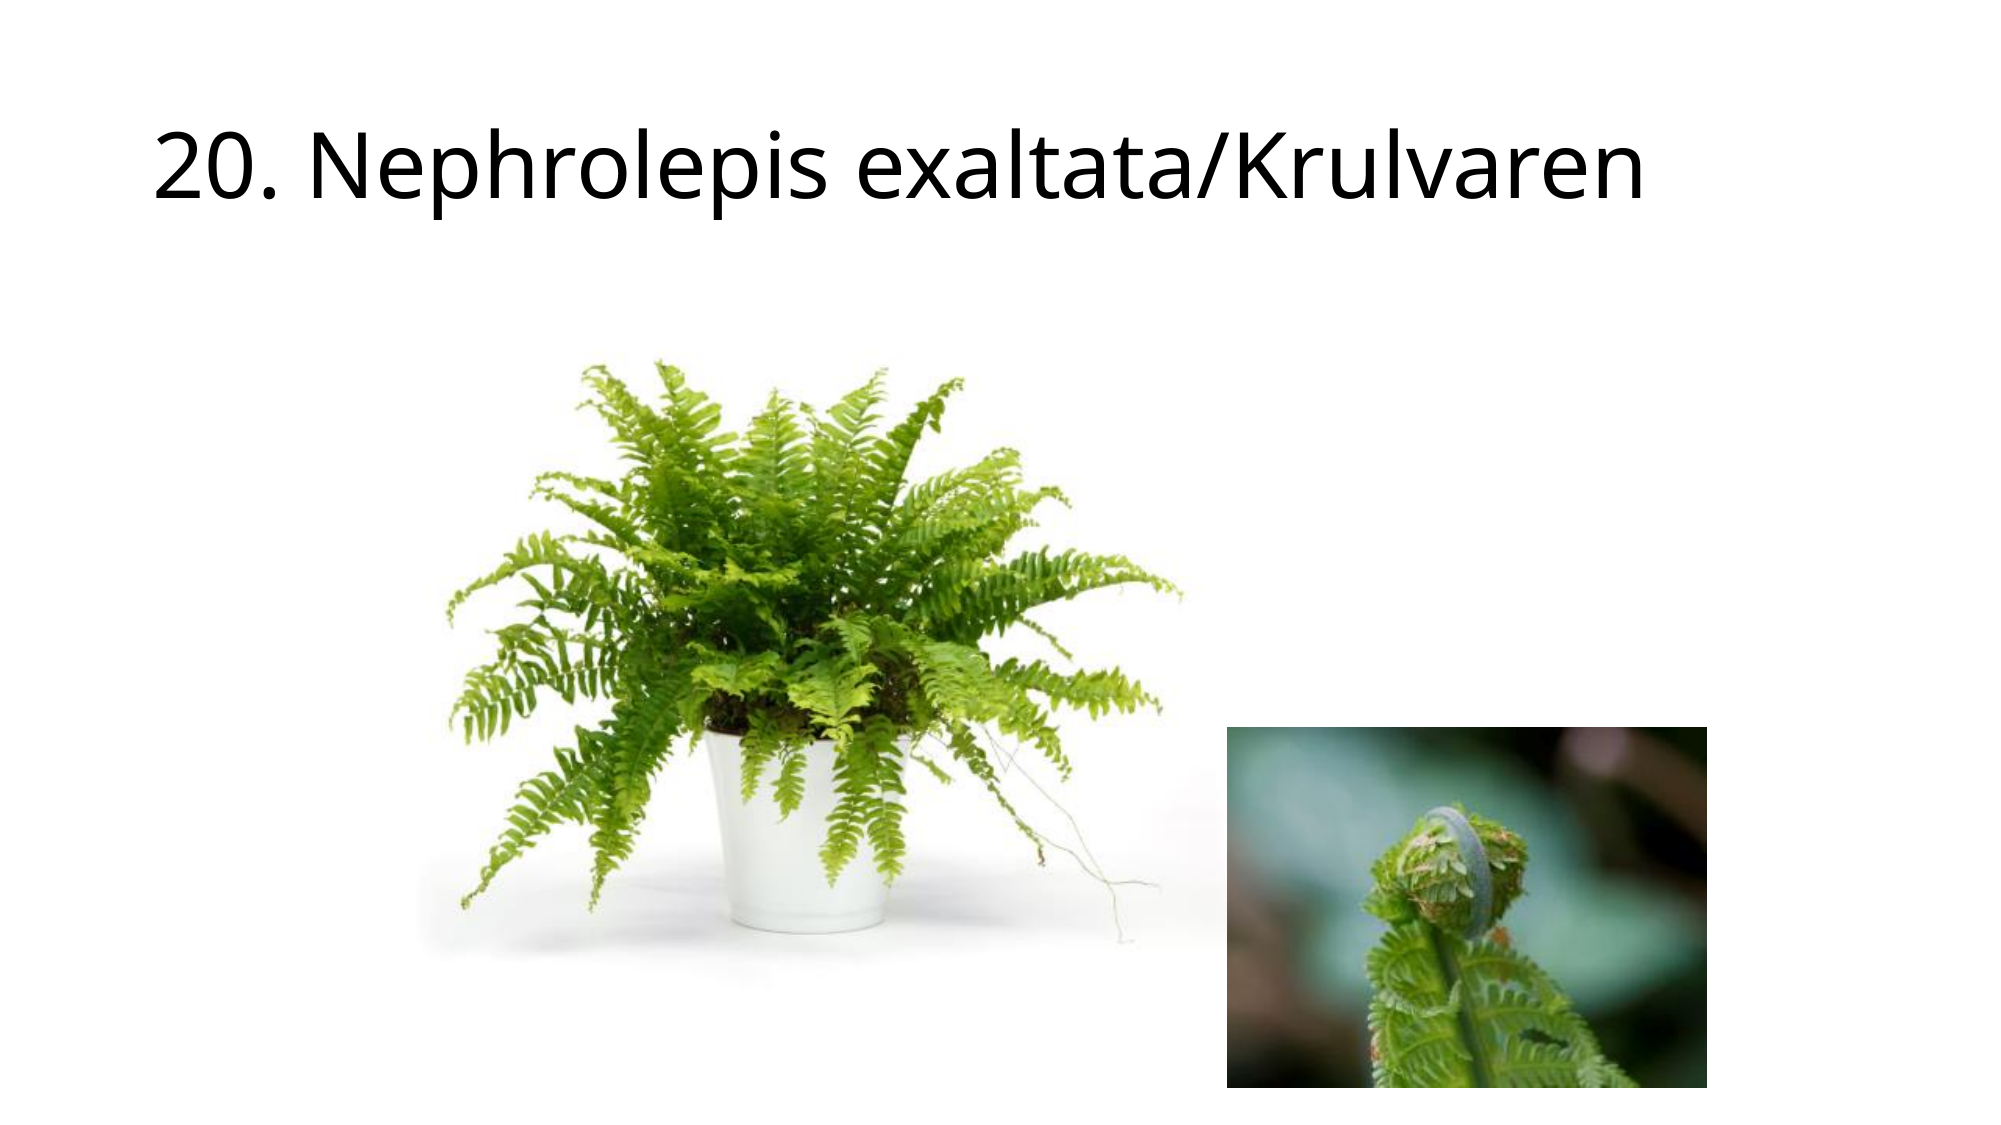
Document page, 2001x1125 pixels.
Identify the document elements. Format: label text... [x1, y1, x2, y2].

title 20. Nephrolepis exaltata/Krulvaren [137, 59, 1863, 278]
picture [279, 302, 1707, 1088]
